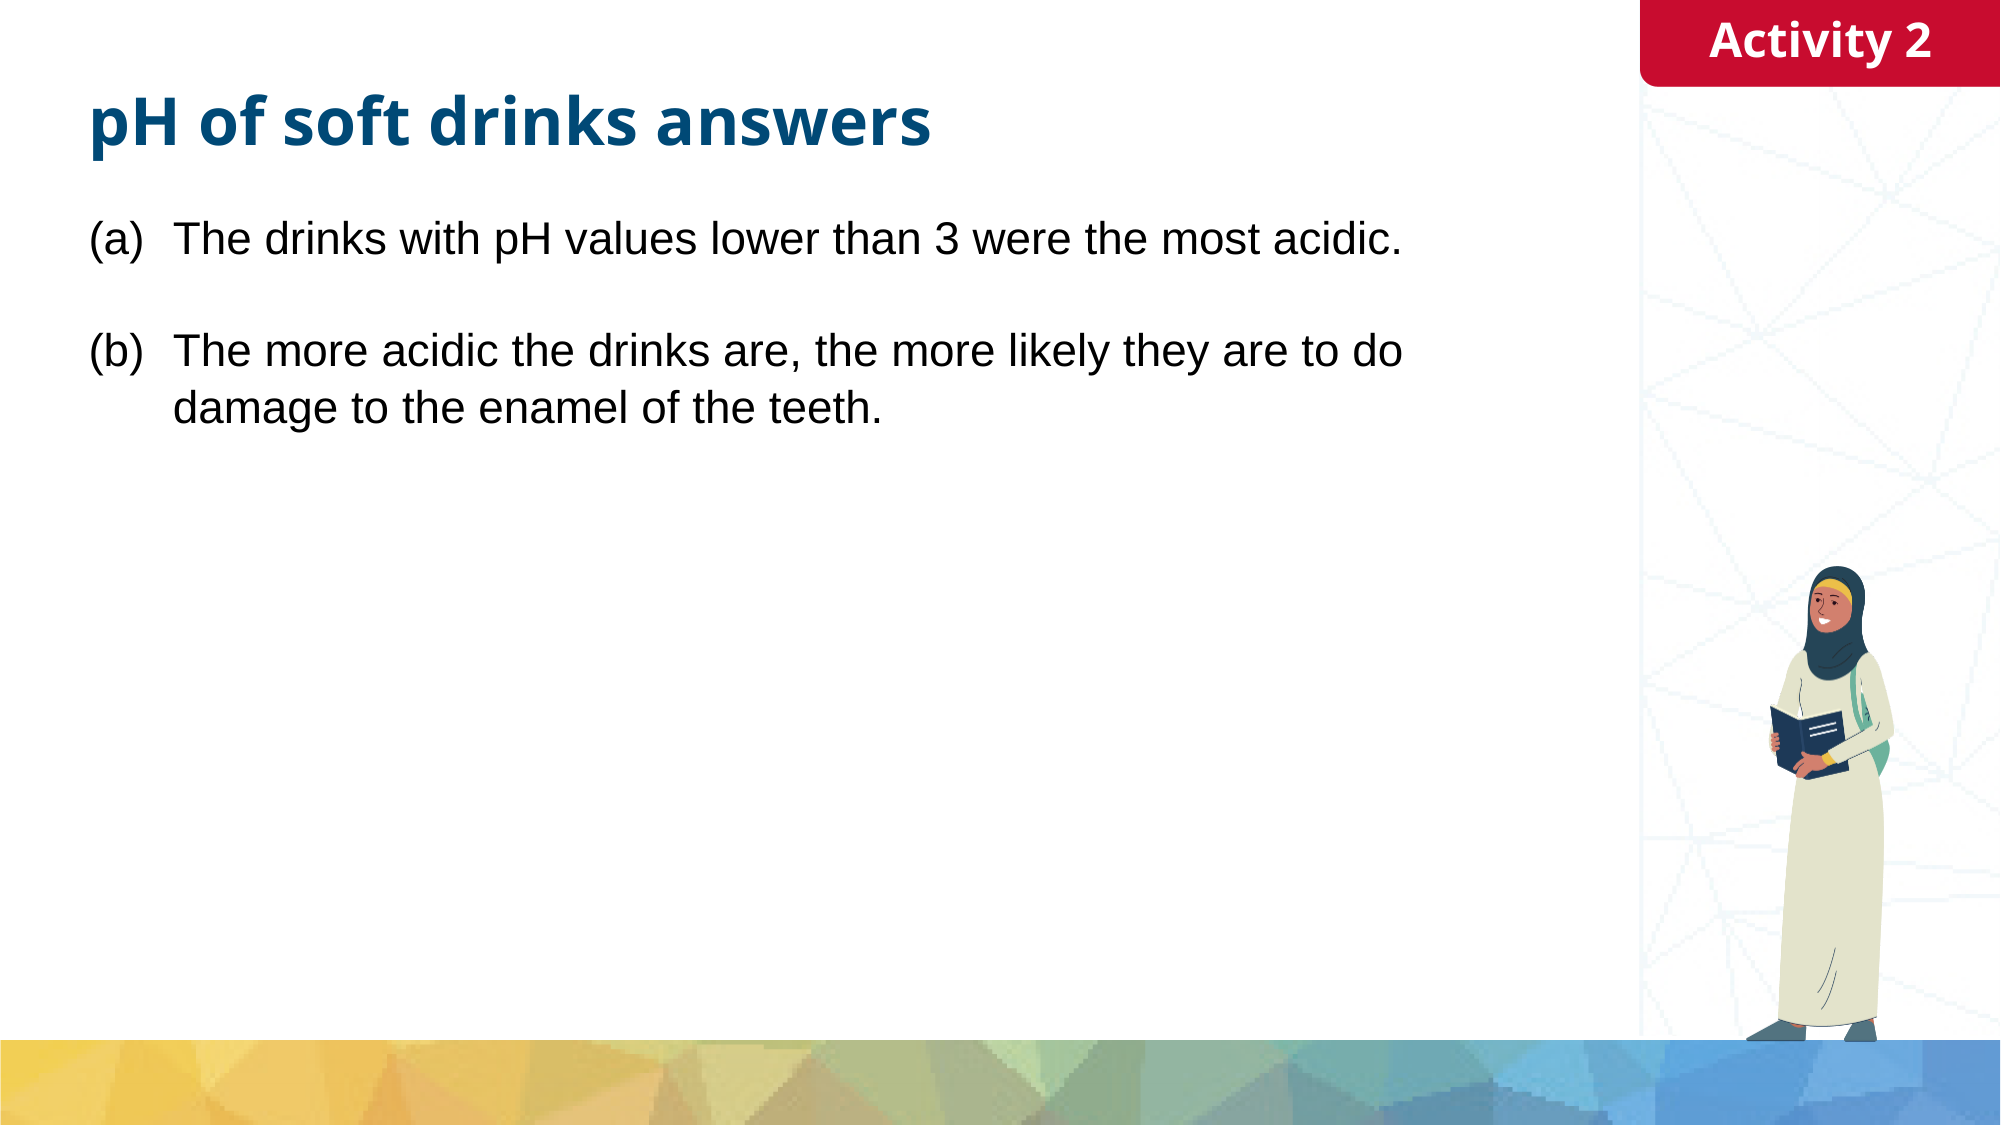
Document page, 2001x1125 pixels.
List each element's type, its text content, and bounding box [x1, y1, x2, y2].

title pH of soft drinks answers [88, 88, 1565, 161]
picture [0, 0, 2001, 1125]
text_box The drinks with pH values lower than 3 were the most acidic. The more acidic the drinks are, the more likely they are to do damage to the enamel of the teeth. [88, 206, 1542, 539]
